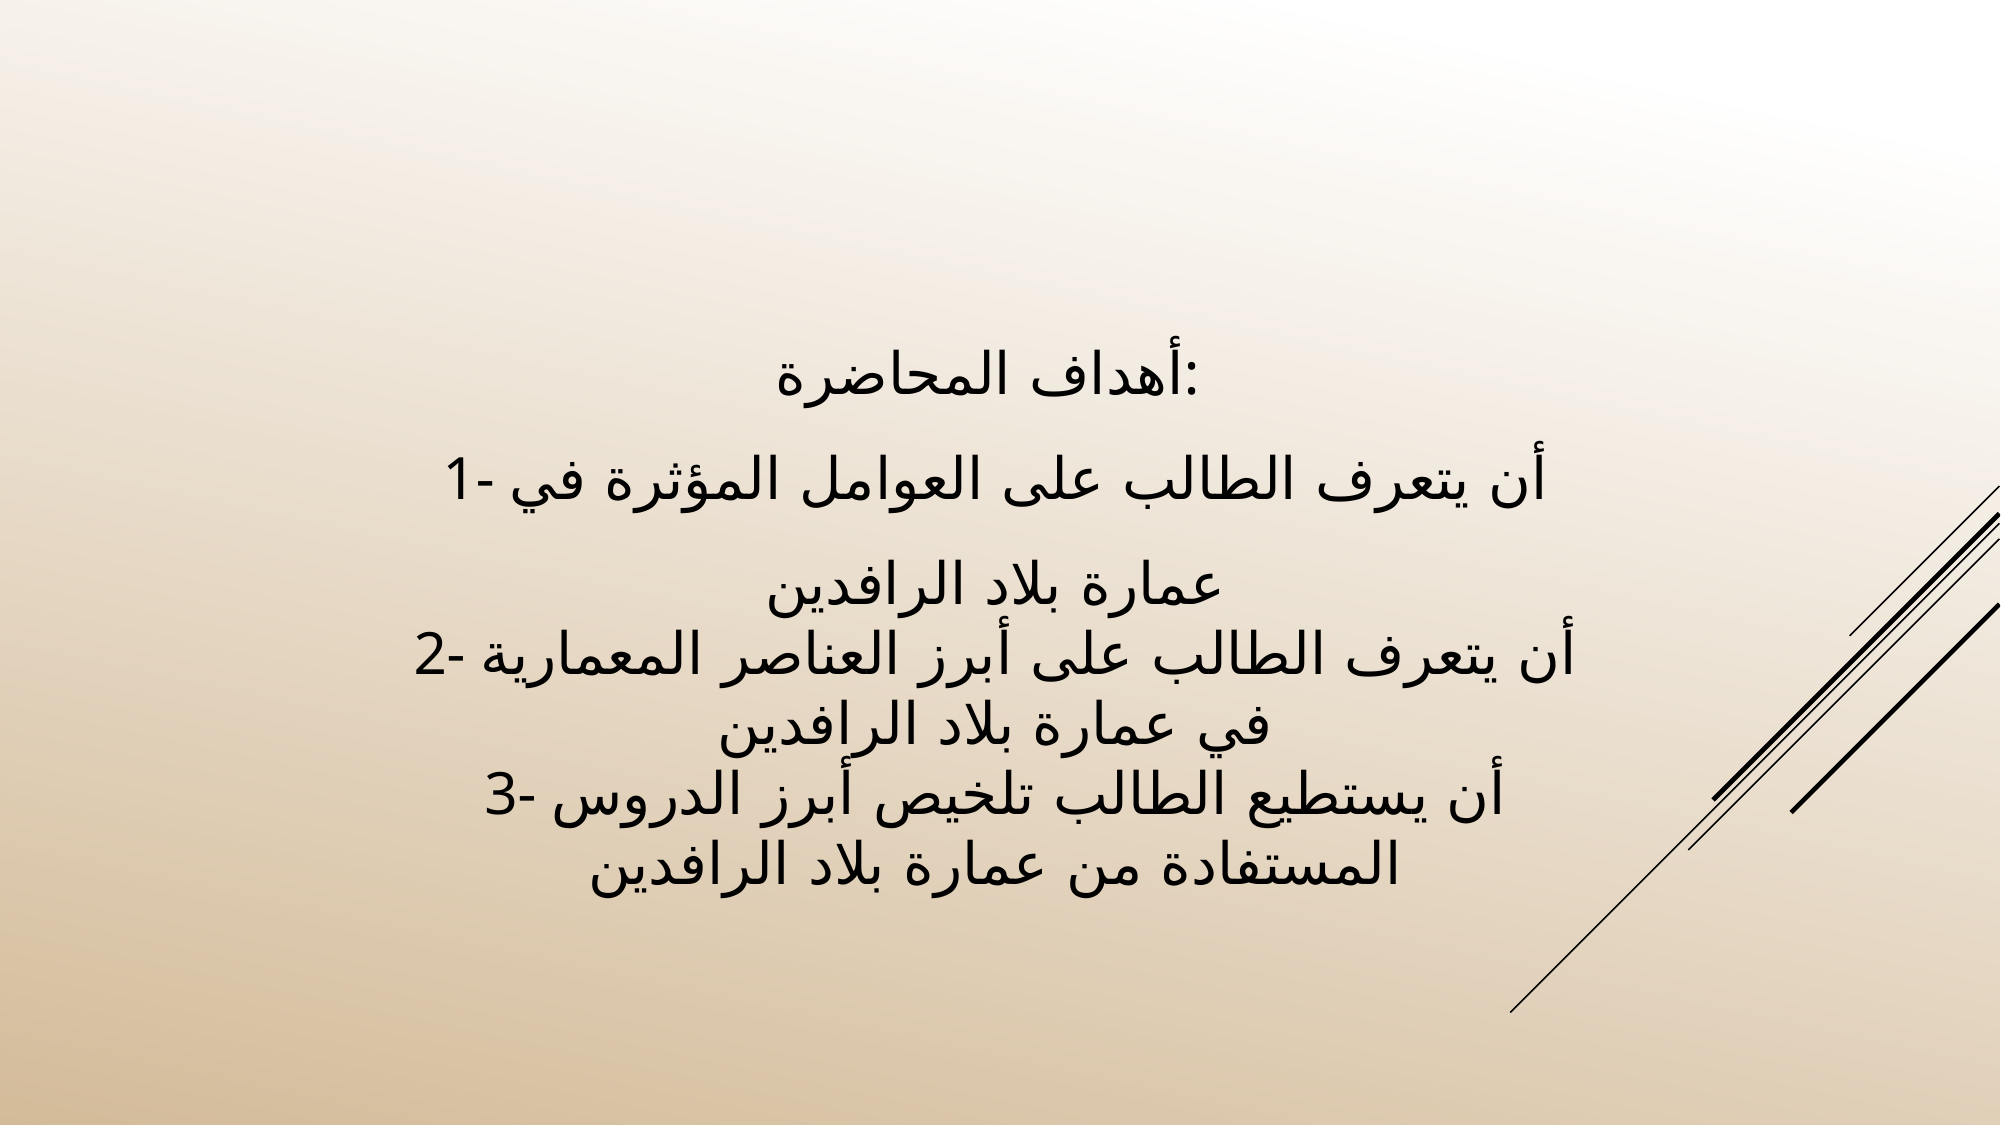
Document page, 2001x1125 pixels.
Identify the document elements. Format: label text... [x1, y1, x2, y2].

text_box أهداف المحاضرة: 1- أن يتعرف الطالب على العوامل المؤثرة في عمارة بلاد الرافدين 2- أن يتعرف الطالب على أبرز العناصر المعمارية في عمارة بلاد الرافدين 3- أن يستطيع الطالب تلخيص أبرز الدروس المستفادة من عمارة بلاد الرافدين [369, 328, 1621, 904]
